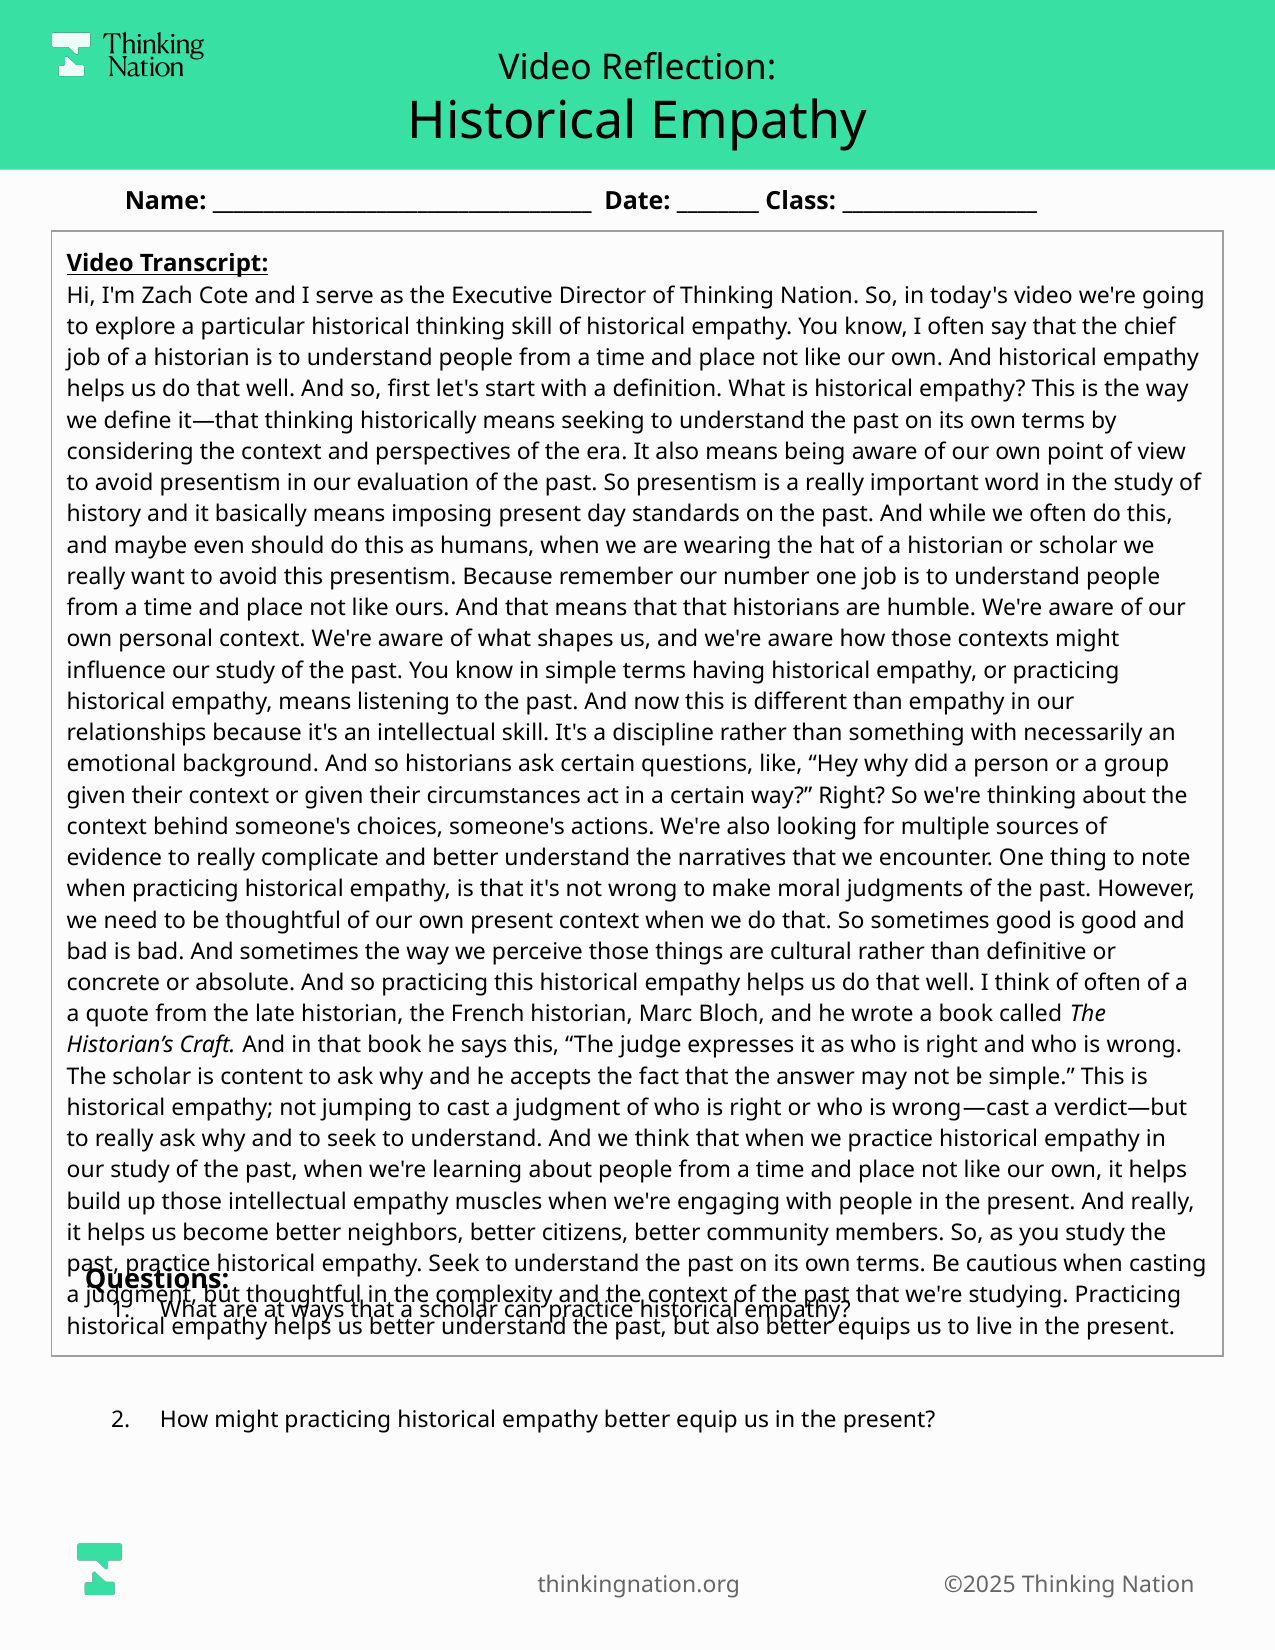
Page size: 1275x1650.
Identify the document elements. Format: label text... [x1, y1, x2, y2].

picture [35, 17, 210, 91]
text_box Name: _____________________________________ Date: ________ Class: ___________________ [109, 169, 1165, 230]
text_box Questions: What are at ways that a scholar can practice historical empathy? How might practicing historical empathy better equip us in the present? [69, 1246, 1205, 1502]
table_header Video Transcript: Hi, I'm Zach Cote and I serve as the Executive Director of Thinking Nation. So, in today's video we're going to explore a particular historical thinking skill of historical empathy. You know, I often say that the chief job of a historian is to understand people from a time and place not like our own. And historical empathy helps us do that well. And so, first let's start with a definition. What is historical empathy? This is the way we define it—that thinking historically means seeking to understand the past on its own terms by considering the context and perspectives of the era. It also means being aware of our own point of view to avoid presentism in our evaluation of the past. So presentism is a really important word in the study of history and it basically means imposing present day standards on the past. And while we often do this, and maybe even should do this as humans, when we are wearing the hat of a historian or scholar we really want to avoid this presentism. Because remember our number one job is to understand people from a time and place not like ours. And that means that that historians are humble. We're aware of our own personal context. We're aware of what shapes us, and we're aware how those contexts might influence our study of the past. You know in simple terms having historical empathy, or practicing historical empathy, means listening to the past. And now this is different than empathy in our relationships because it's an intellectual skill. It's a discipline rather than something with necessarily an emotional background. And so historians ask certain questions, like, “Hey why did a person or a group given their context or given their circumstances act in a certain way?” Right? So we're thinking about the context behind someone's choices, someone's actions. We're also looking for multiple sources of evidence to really complicate and better understand the narratives that we encounter. One thing to note when practicing historical empathy, is that it's not wrong to make moral judgments of the past. However, we need to be thoughtful of our own present context when we do that. So sometimes good is good and bad is bad. And sometimes the way we perceive those things are cultural rather than definitive or concrete or absolute. And so practicing this historical empathy helps us do that well. I think of often of a a quote from the late historian, the French historian, Marc Bloch, and he wrote a book called The Historian’s Craft. And in that book he says this, “The judge expresses it as who is right and who is wrong. The scholar is content to ask why and he accepts the fact that the answer may not be simple.” This is historical empathy; not jumping to cast a judgment of who is right or who is wrong—cast a verdict—but to really ask why and to seek to understand. And we think that when we practice historical empathy in our study of the past, when we're learning about people from a time and place not like our own, it helps build up those intellectual empathy muscles when we're engaging with people in the present. And really, it helps us become better neighbors, better citizens, better community members. So, as you study the past, practice historical empathy. Seek to understand the past on its own terms. Be cautious when casting a judgment, but thoughtful in the complexity and the context of the past that we're studying. Practicing historical empathy helps us better understand the past, but also better equips us to live in the present. [52, 232, 1222, 1355]
picture [63, 1533, 135, 1605]
text_box Video Reflection: Historical Empathy [0, 0, 1275, 170]
text_box ©2025 Thinking Nation [909, 1553, 1211, 1605]
text_box thinkingnation.org [488, 1553, 790, 1605]
